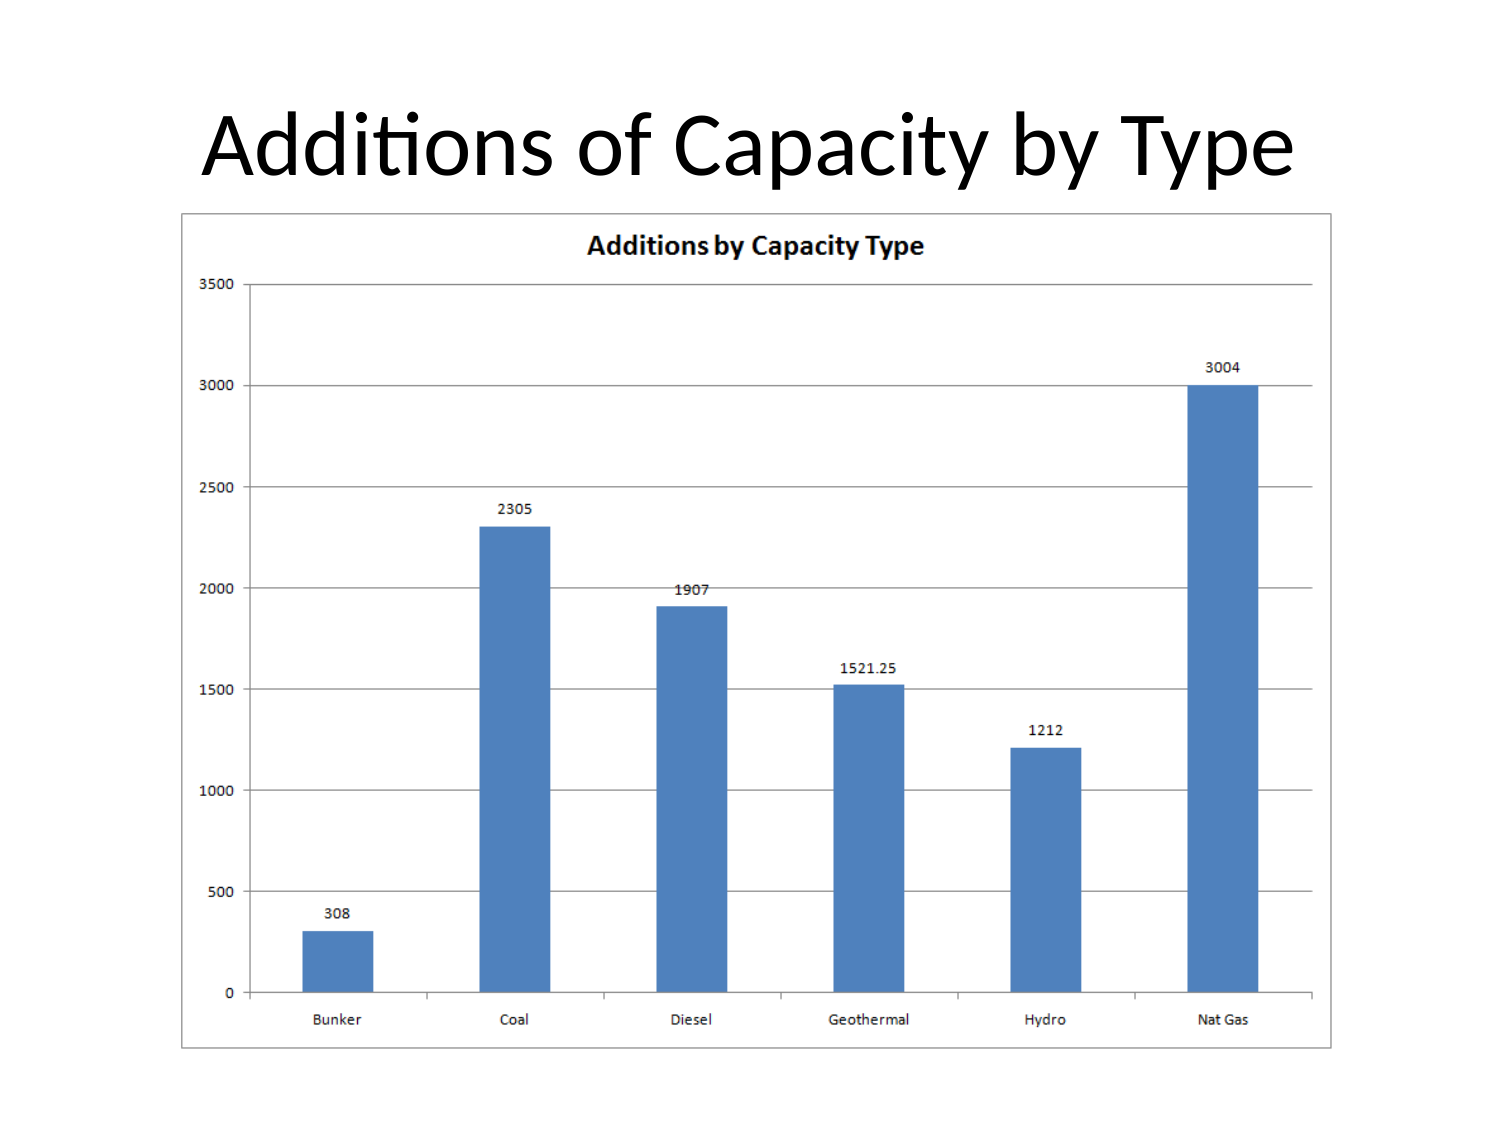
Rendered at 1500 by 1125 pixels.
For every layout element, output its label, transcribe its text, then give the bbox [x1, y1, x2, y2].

title Additions of Capacity by Type [75, 45, 1425, 233]
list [179, 212, 1333, 1051]
